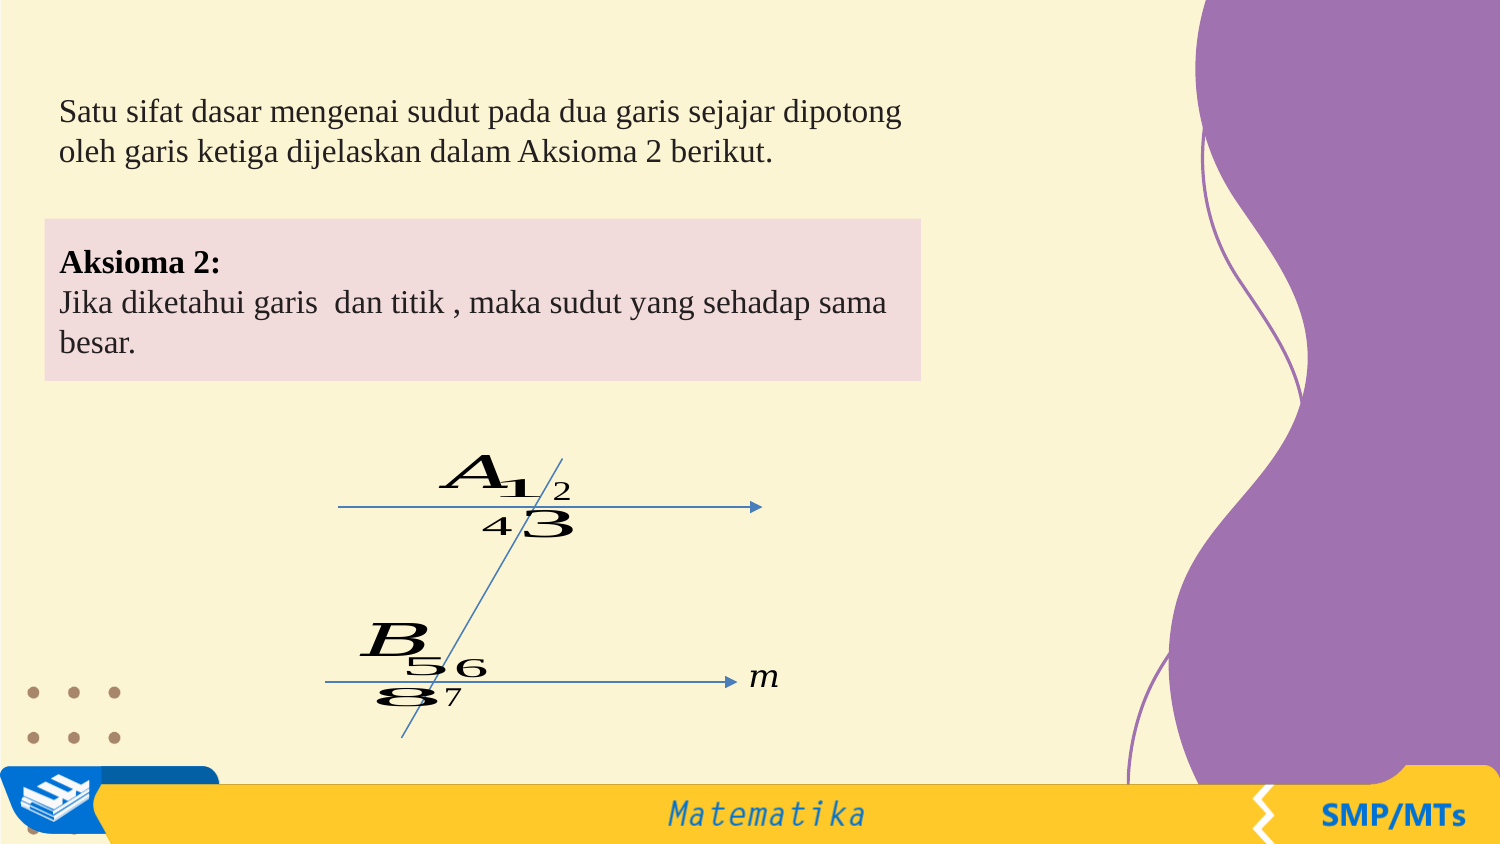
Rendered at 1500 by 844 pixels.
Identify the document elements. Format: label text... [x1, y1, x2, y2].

picture [0, 0, 1500, 844]
text_box Satu sifat dasar mengenai sudut pada dua garis sejajar dipotong oleh garis ketiga dijelaskan dalam Aksioma 2 berikut. [43, 82, 938, 177]
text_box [324, 448, 797, 739]
